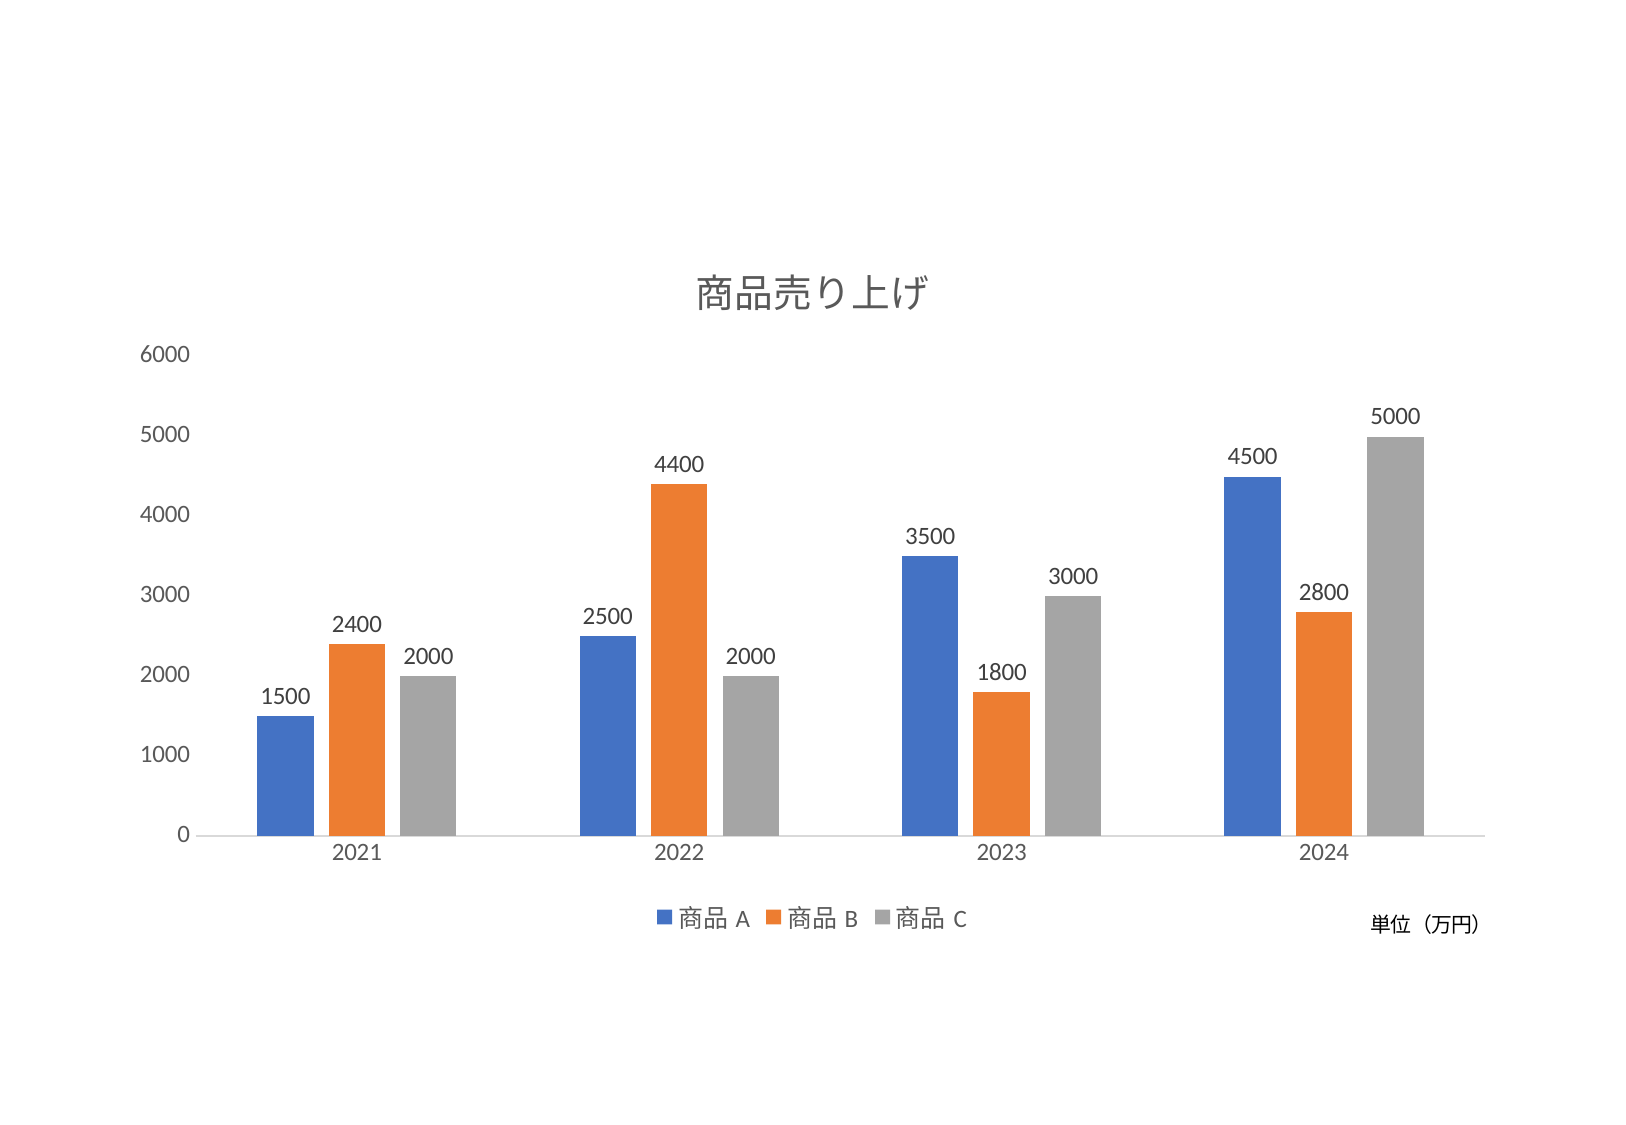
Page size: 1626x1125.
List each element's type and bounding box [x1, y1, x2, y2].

chart [111, 227, 1514, 942]
